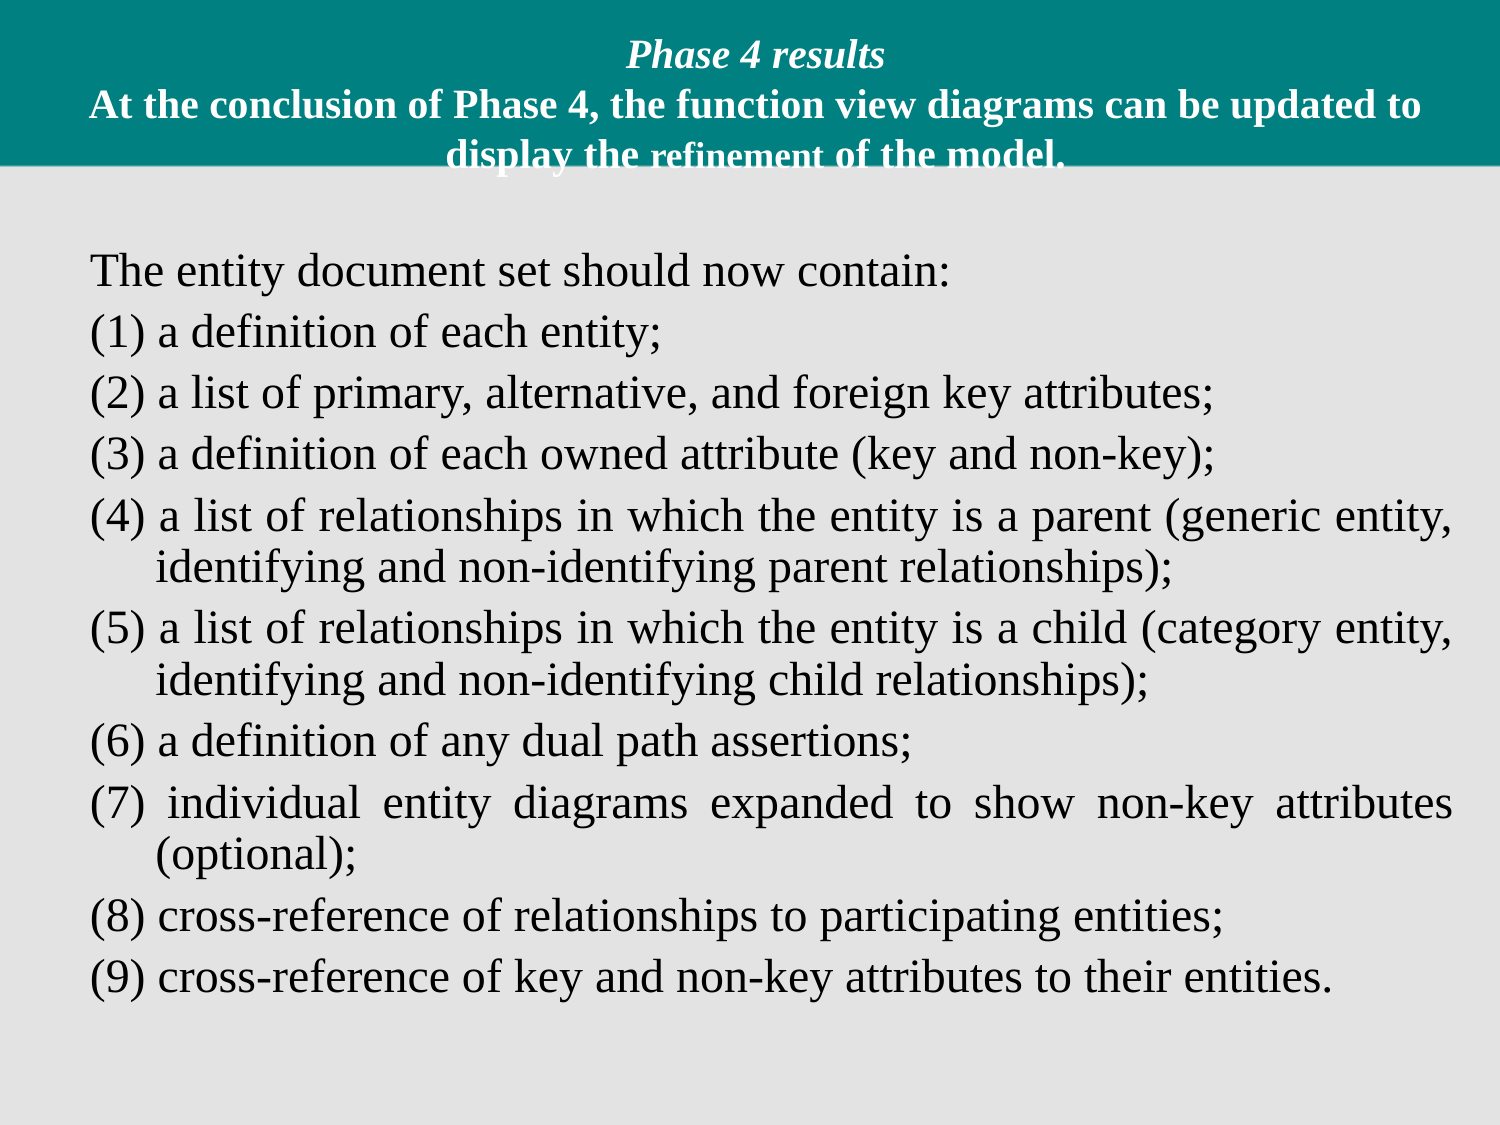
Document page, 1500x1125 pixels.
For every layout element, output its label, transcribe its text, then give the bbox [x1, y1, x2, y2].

picture [0, 0, 1500, 1125]
list The entity document set should now contain: (1) a definition of each entity; (2) a list of primary, alternative, and foreign key attributes; (3) a definition of each owned attribute (key and non-key); (4) a list of relationships in which the entity is a parent (generic entity, identifying and non-identifying parent relationships); (5) a list of relationships in which the entity is a child (category entity, identifying and non-identifying child relationships); (6) a definition of any dual path assertions; (7) individual entity diagrams expanded to show non-key attributes (optional); (8) cross-reference of relationships to participating entities; (9) cross-reference of key and non-key attributes to their entities. [74, 236, 1472, 1037]
title Phase 4 results At the conclusion of Phase 4, the function view diagrams can be updated to display the refinement of the model. [40, 18, 1472, 186]
